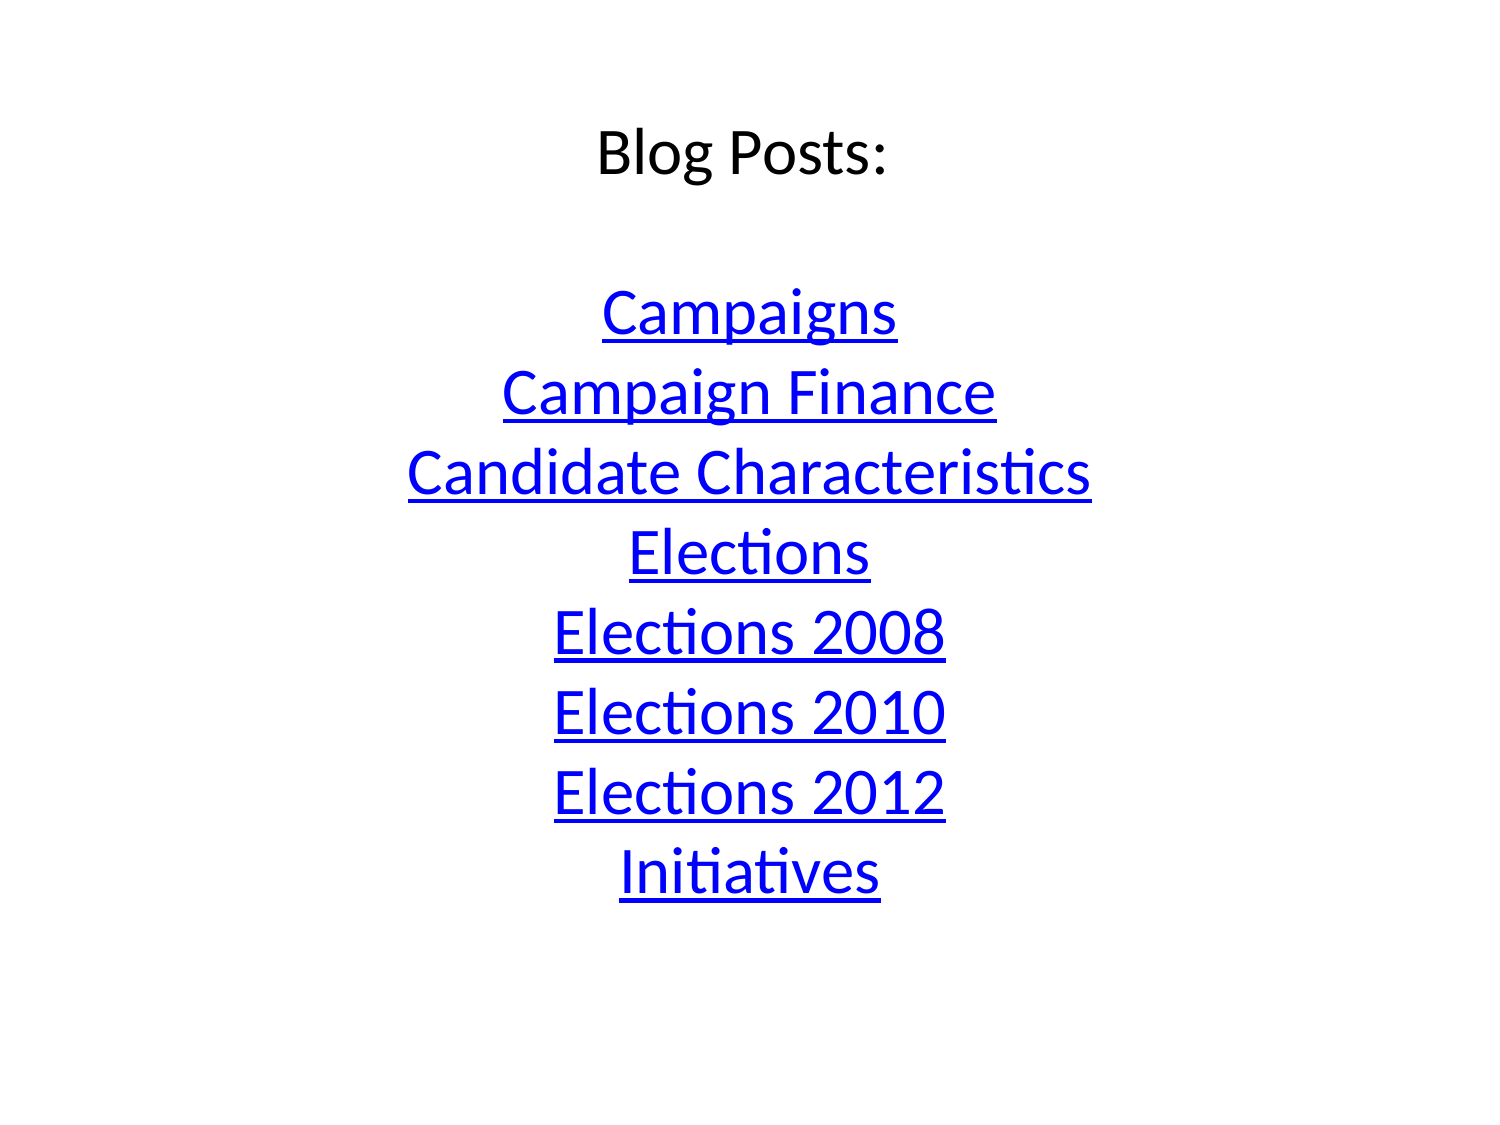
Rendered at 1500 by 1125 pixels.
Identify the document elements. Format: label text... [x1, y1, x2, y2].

title Blog Posts: Campaigns Campaign Finance Candidate Characteristics Elections Elections 2008 Elections 2010 Elections 2012 Initiatives [74, 44, 1426, 1051]
